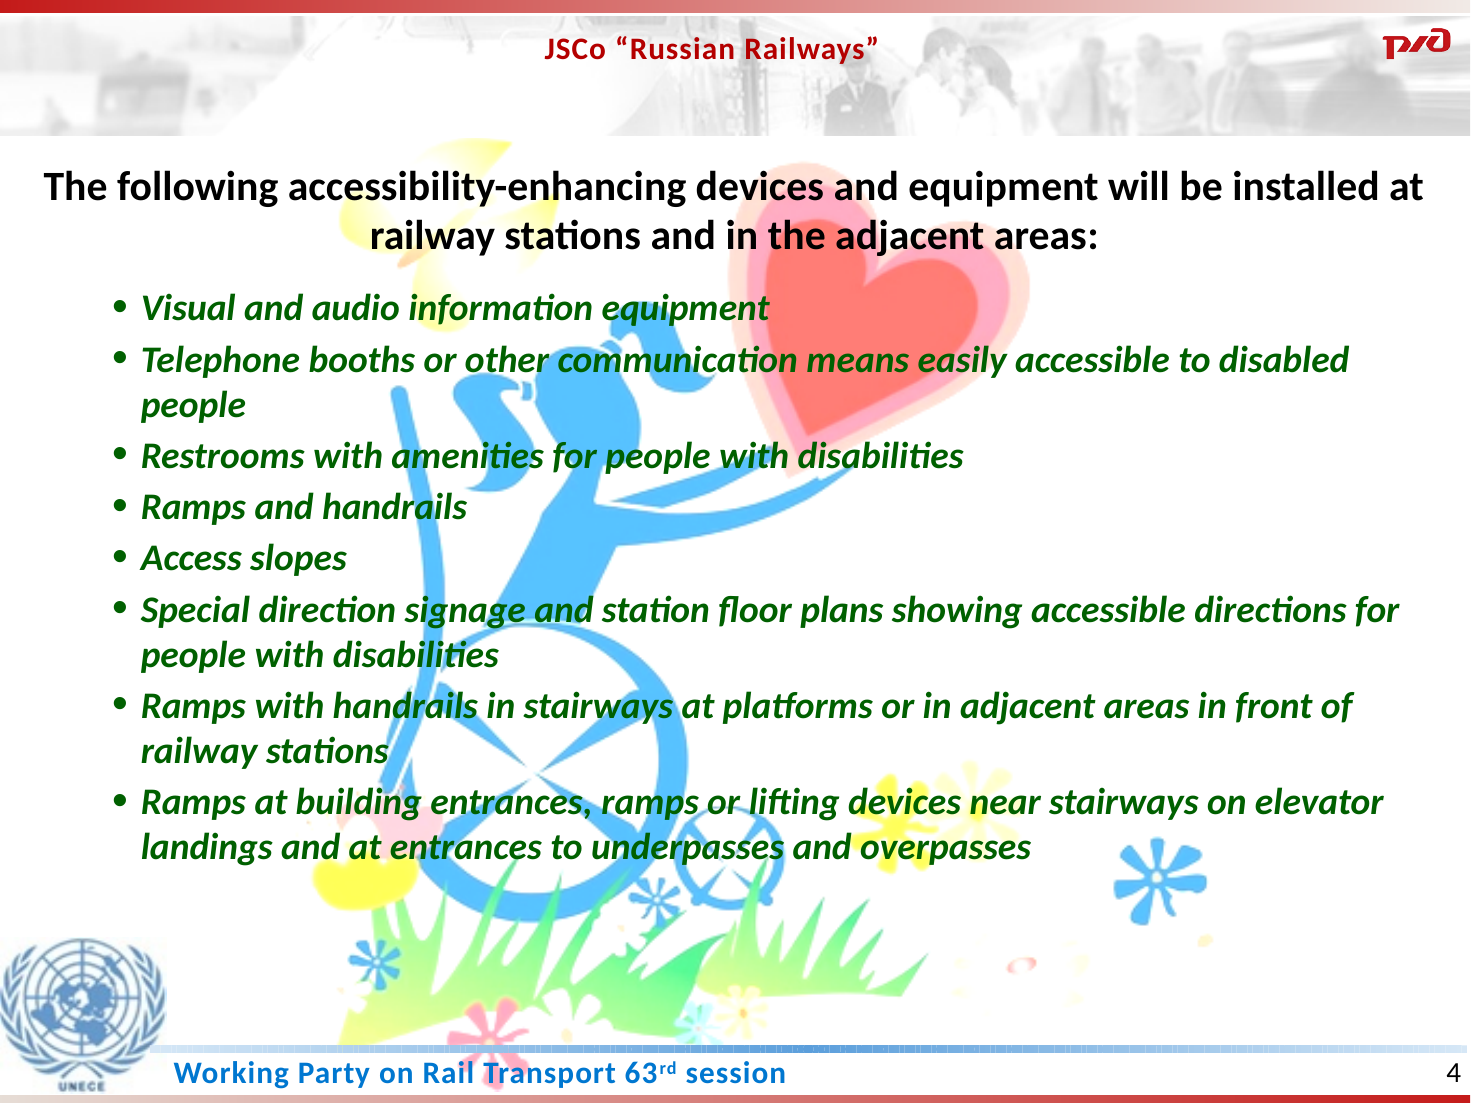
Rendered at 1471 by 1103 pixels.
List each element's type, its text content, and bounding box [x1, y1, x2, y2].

text_box JSCo “Russian Railways” [159, 28, 1266, 67]
list The following accessibility-enhancing devices and equipment will be installed at railway stations and in the adjacent areas: Visual and audio information equipment Telephone booths or other communication means easily accessible to disabled people Restrooms with amenities for people with disabilities Ramps and handrails Access slopes Special direction signage and station floor plans showing accessible directions for people with disabilities Ramps with handrails in stairways at platforms or in adjacent areas in front of railway stations Ramps at building entrances, ramps or lifting devices near stairways on elevator landings and at entrances to underpasses and overpasses [9, 158, 270, 872]
text_box [1252, 1043, 1469, 1055]
list The following accessibility-enhancing devices and equipment will be installed at railway stations and in the adjacent areas: Visual and audio information equipment Telephone booths or other communication means easily accessible to disabled people Restrooms with amenities for people with disabilities Ramps and handrails Access slopes Special direction signage and station floor plans showing accessible directions for people with disabilities Ramps with handrails in stairways at platforms or in adjacent areas in front of railway stations Ramps at building entrances, ramps or lifting devices near stairways on elevator landings and at entrances to underpasses and overpasses [1252, 158, 1460, 872]
picture [1381, 27, 1452, 61]
text_box Working Party on Rail Transport 63rd session [172, 1052, 270, 1090]
text_box [172, 1043, 270, 1052]
picture [275, 138, 1247, 1093]
picture [0, 937, 168, 1094]
slide_number 3 [1252, 1055, 1462, 1089]
